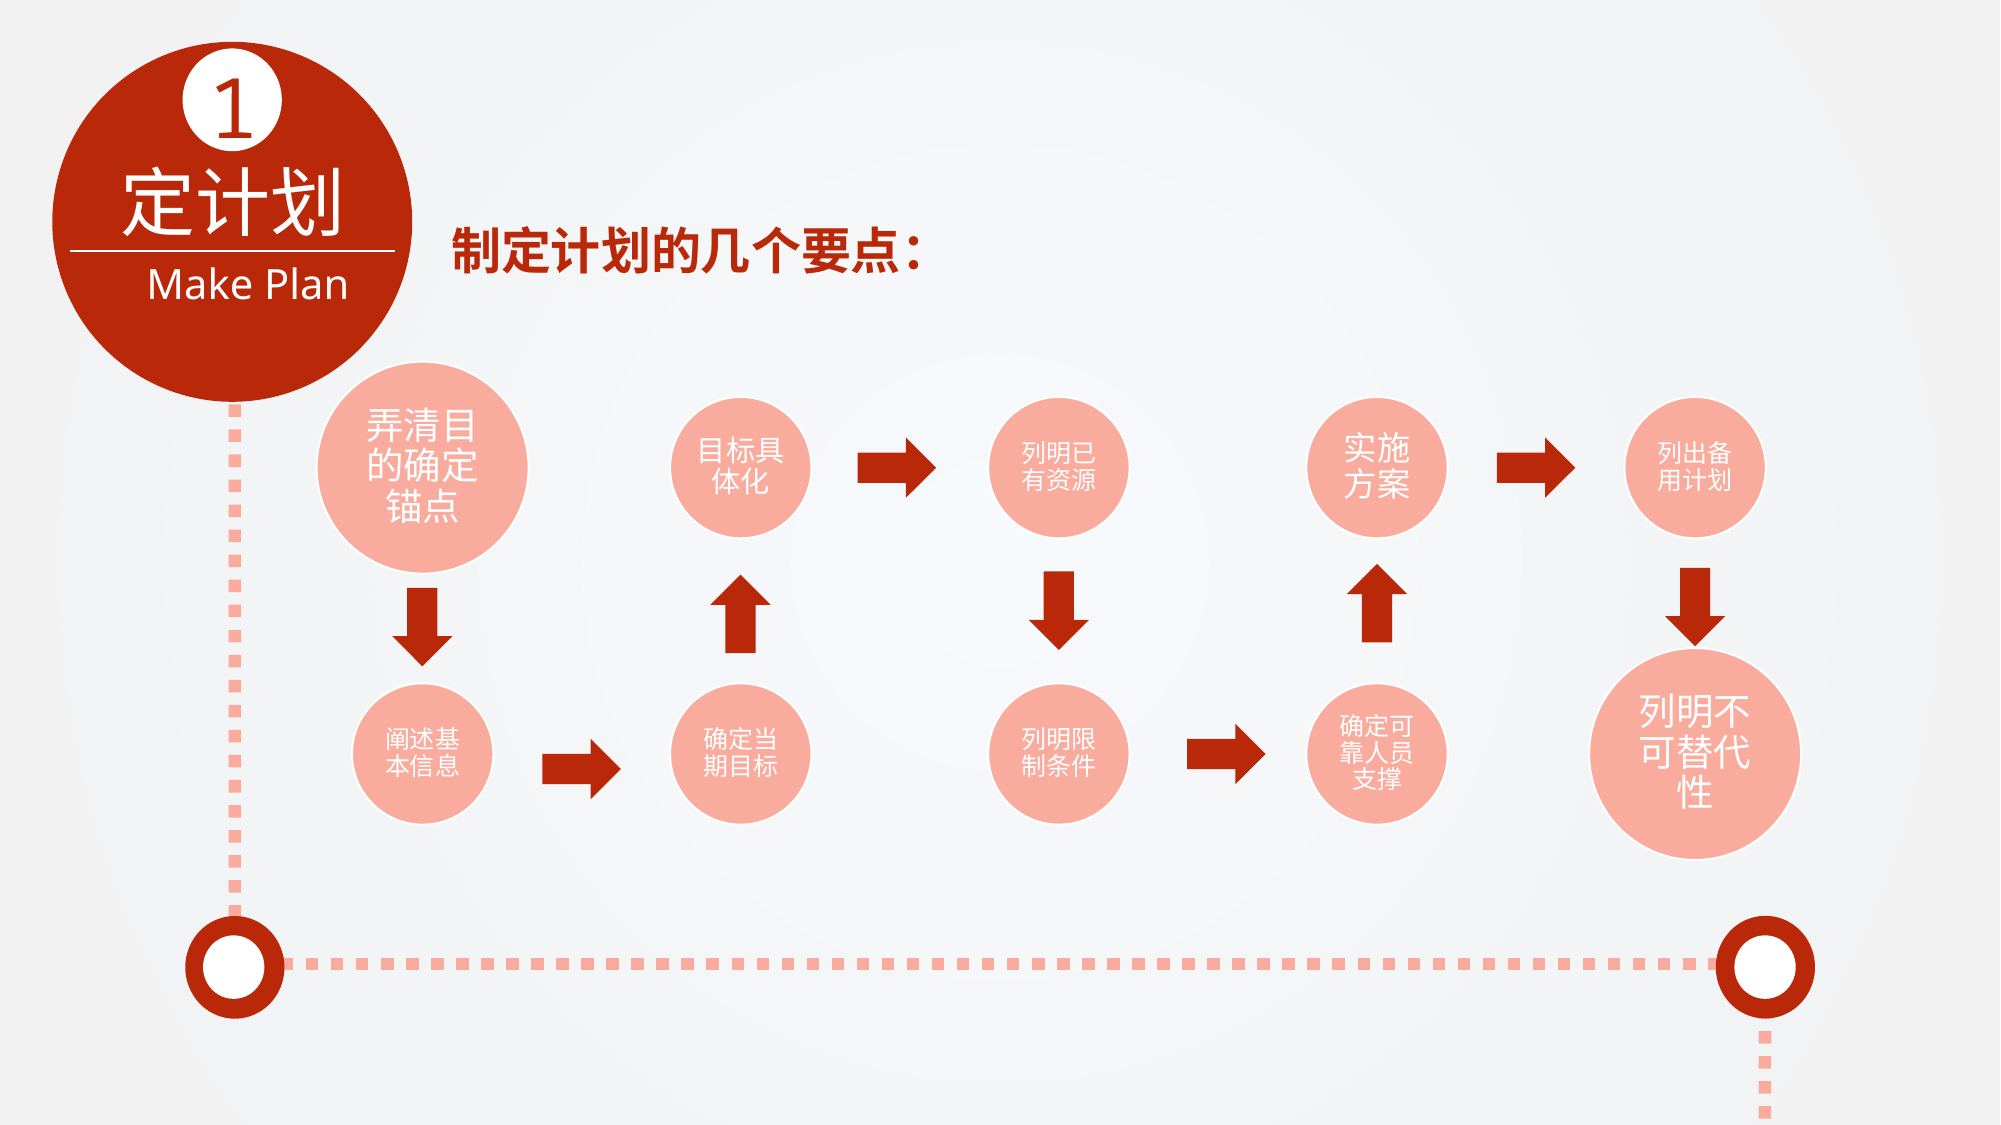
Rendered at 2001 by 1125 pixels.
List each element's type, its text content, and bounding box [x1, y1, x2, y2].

text_box [51, 166, 414, 403]
text_box [185, 40, 280, 47]
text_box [182, 47, 282, 165]
text_box Make Plan [131, 253, 365, 316]
text_box 制定计划的几个要点： [436, 212, 970, 288]
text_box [185, 404, 1816, 1125]
text_box [282, 47, 398, 147]
text_box [67, 47, 182, 147]
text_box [316, 361, 1802, 860]
text_box 定计划 [60, 147, 407, 253]
